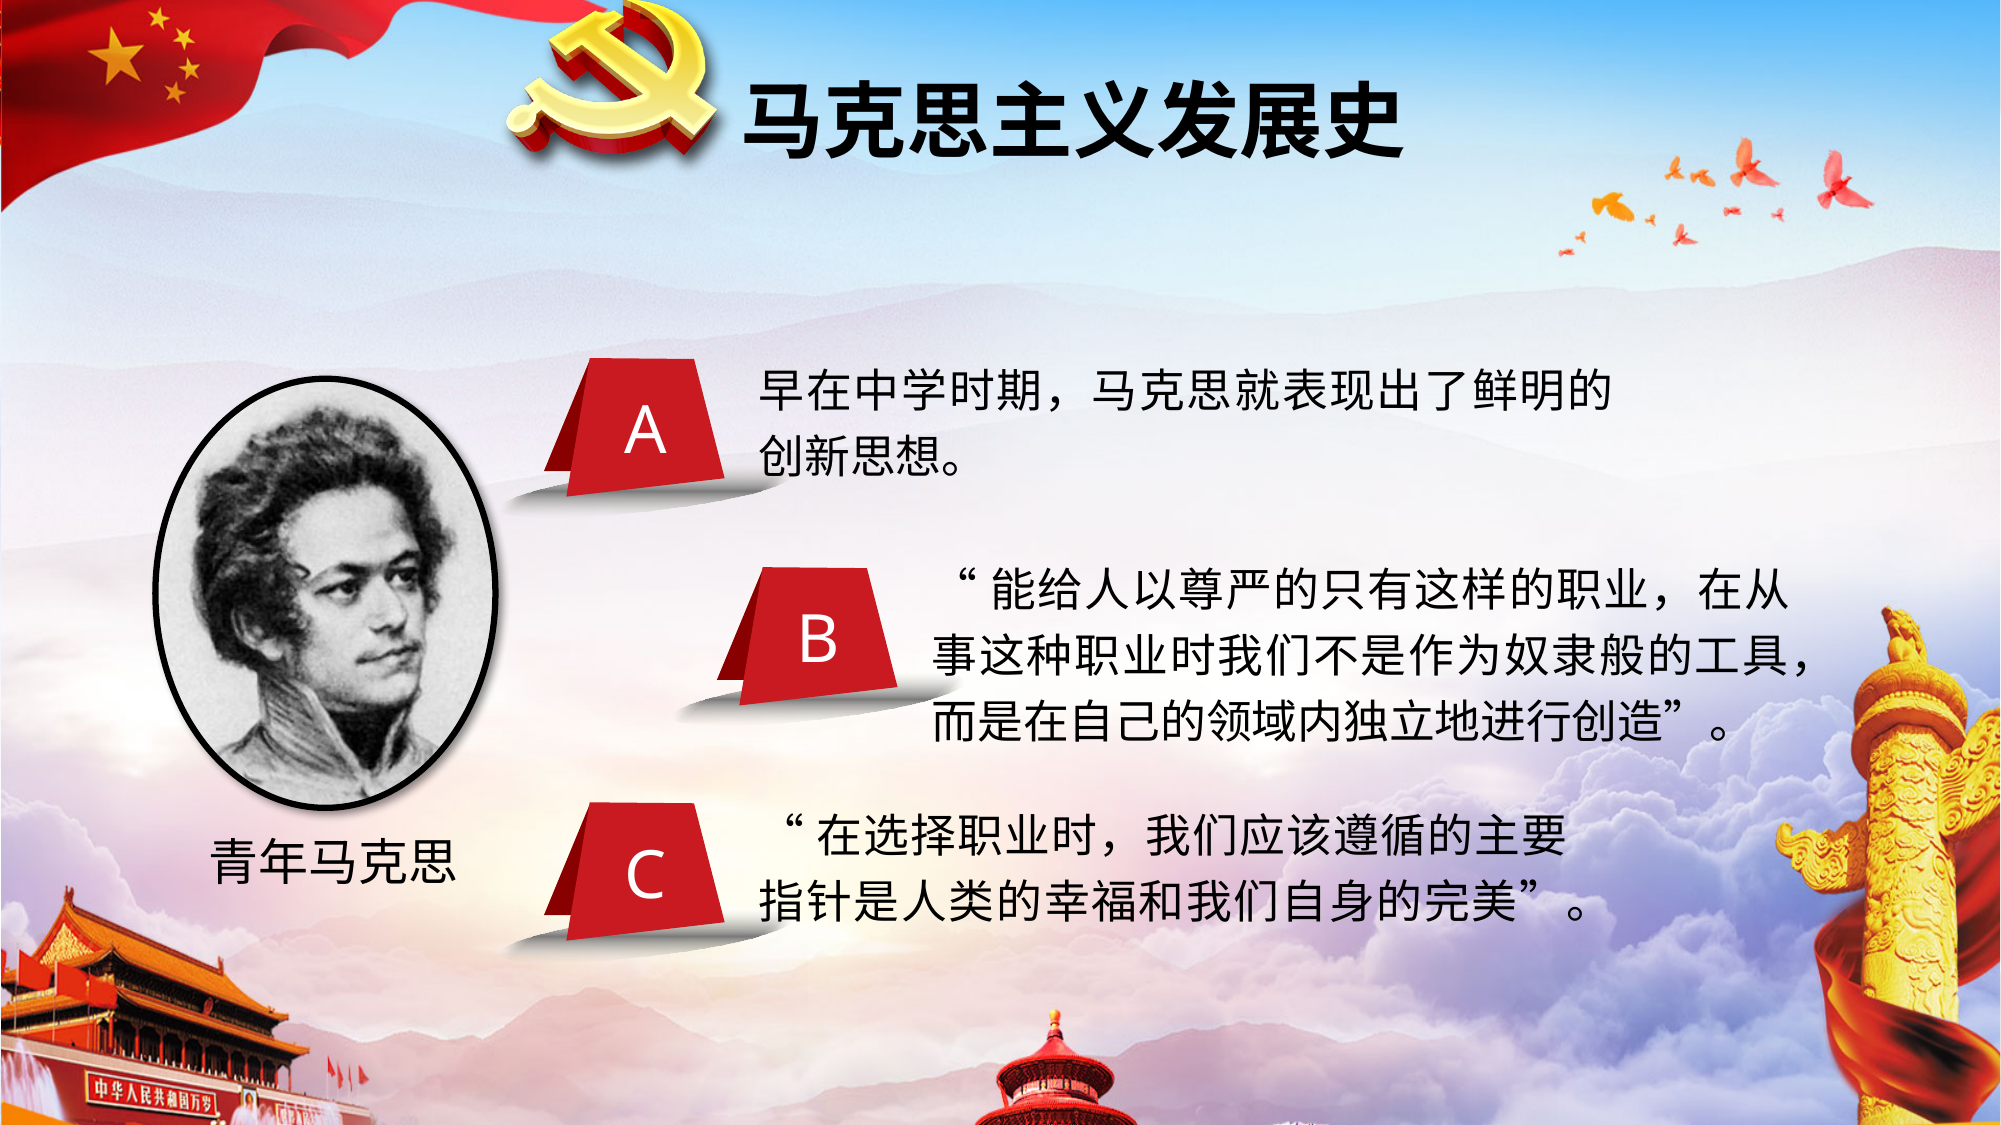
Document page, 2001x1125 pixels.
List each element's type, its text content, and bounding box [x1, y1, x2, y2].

text_box [498, 464, 793, 518]
text_box A [565, 357, 726, 498]
text_box 马克思主义发展史 [735, 60, 1422, 176]
text_box C [565, 801, 726, 942]
text_box B [738, 566, 899, 707]
text_box “在选择职业时，我们应该遵循的主要指针是人类的幸福和我们自身的完美”。 [743, 813, 1583, 910]
text_box [542, 363, 587, 473]
text_box [542, 808, 587, 917]
text_box [498, 909, 794, 963]
text_box 青年马克思 [178, 822, 489, 898]
text_box “能给人以尊严的只有这样的职业，在从事这种职业时我们不是作为奴隶般的工具，而是在自己的领域内独立地进行创造”。 [916, 600, 1806, 698]
text_box [671, 673, 938, 726]
text_box [715, 572, 760, 681]
picture [0, 0, 2001, 1125]
text_box 早在中学时期，马克思就表现出了鲜明的创新思想。 [744, 368, 1629, 466]
